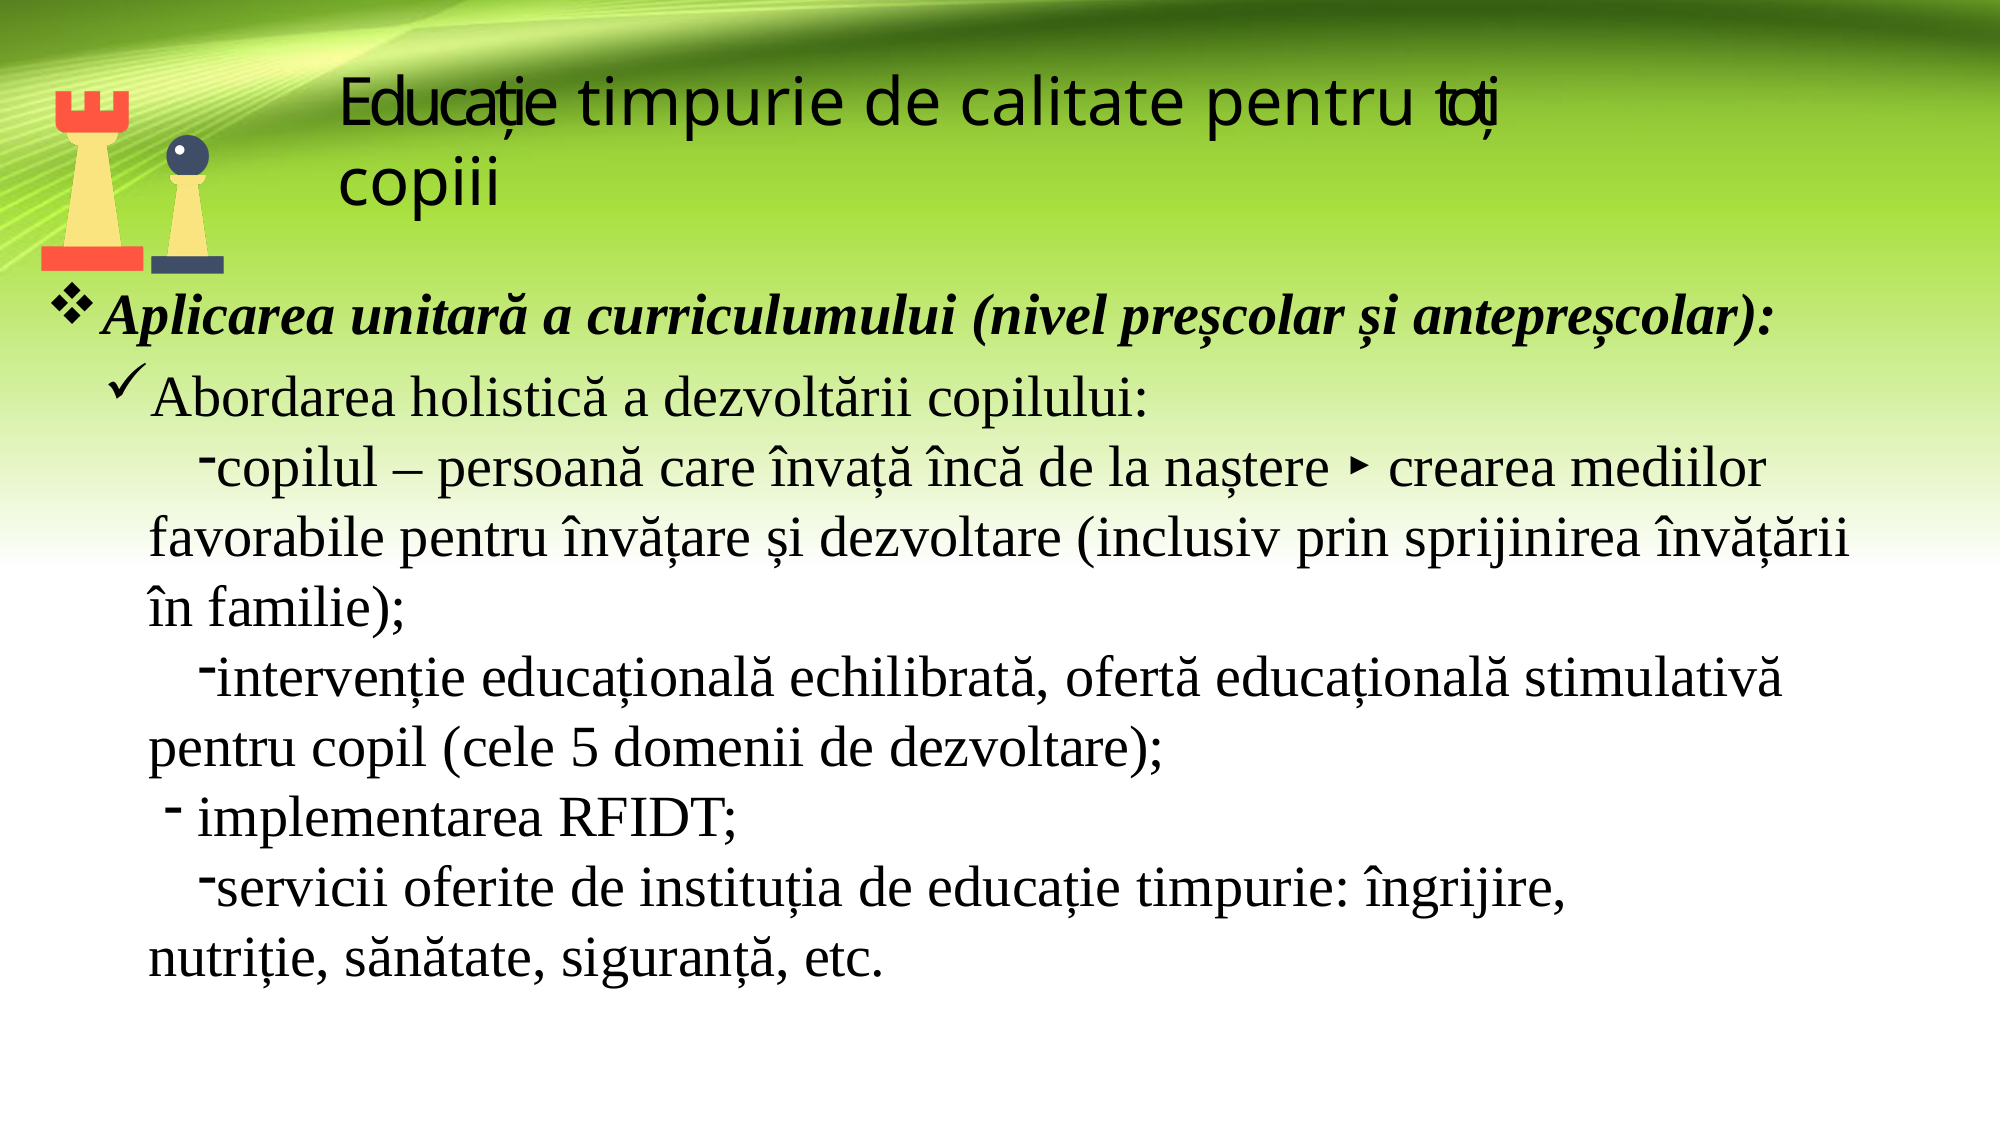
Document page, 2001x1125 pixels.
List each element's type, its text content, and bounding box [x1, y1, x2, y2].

text_box Aplicarea unitară a curriculumului (nivel preșcolar și antepreșcolar): Abordarea holistică a dezvoltării copilului: copilul – persoană care învață încă de la naștere ‣ crearea mediilor favorabile pentru învățare și dezvoltare (inclusiv prin sprijinirea învățării în familie); intervenție educațională echilibrată, ofertă educațională stimulativă pentru copil (cele 5 domenii de dezvoltare); implementarea RFIDT; servicii oferite de instituția de educație timpurie: îngrijire, nutriție, sănătate, siguranță, etc. [43, 261, 1929, 989]
title Educație timpurie de calitate pentru toți copiii [335, 56, 1665, 247]
picture [0, 0, 2000, 567]
